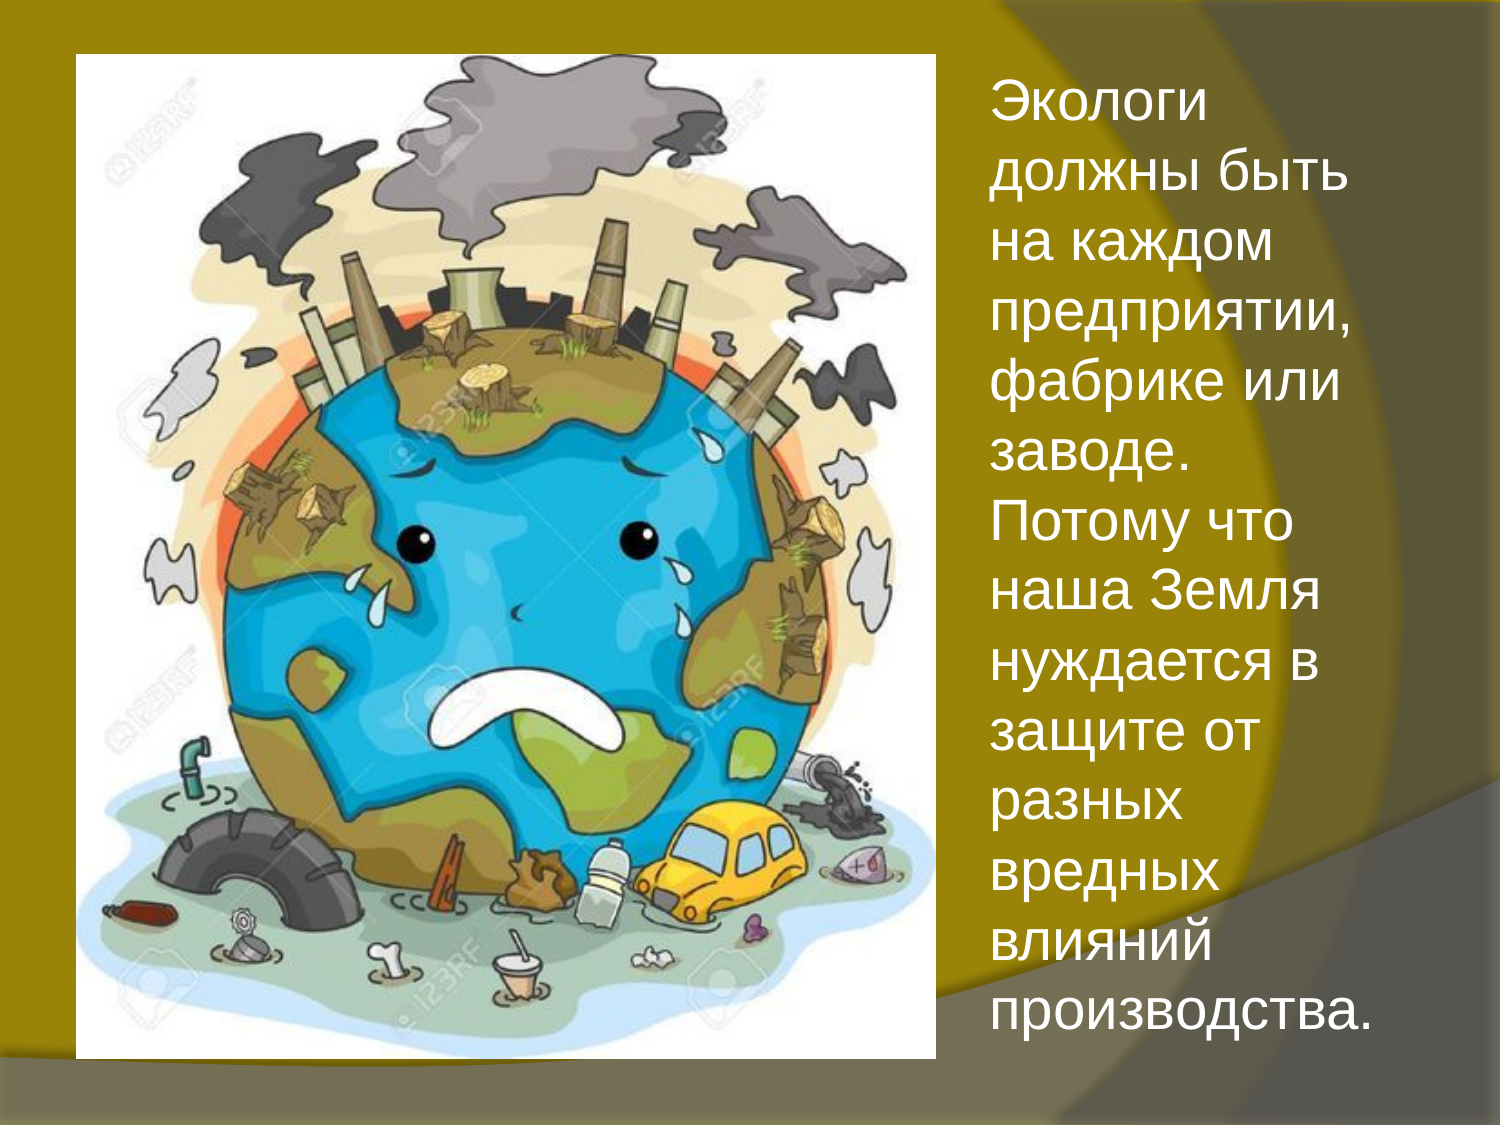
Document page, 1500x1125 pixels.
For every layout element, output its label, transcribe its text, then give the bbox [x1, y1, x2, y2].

picture [76, 54, 936, 1059]
text_box Экологи должны быть на каждом предприятии, фабрике или заводе. Потому что наша Земля нуждается в защите от разных вредных влияний производства. [974, 54, 1412, 1049]
